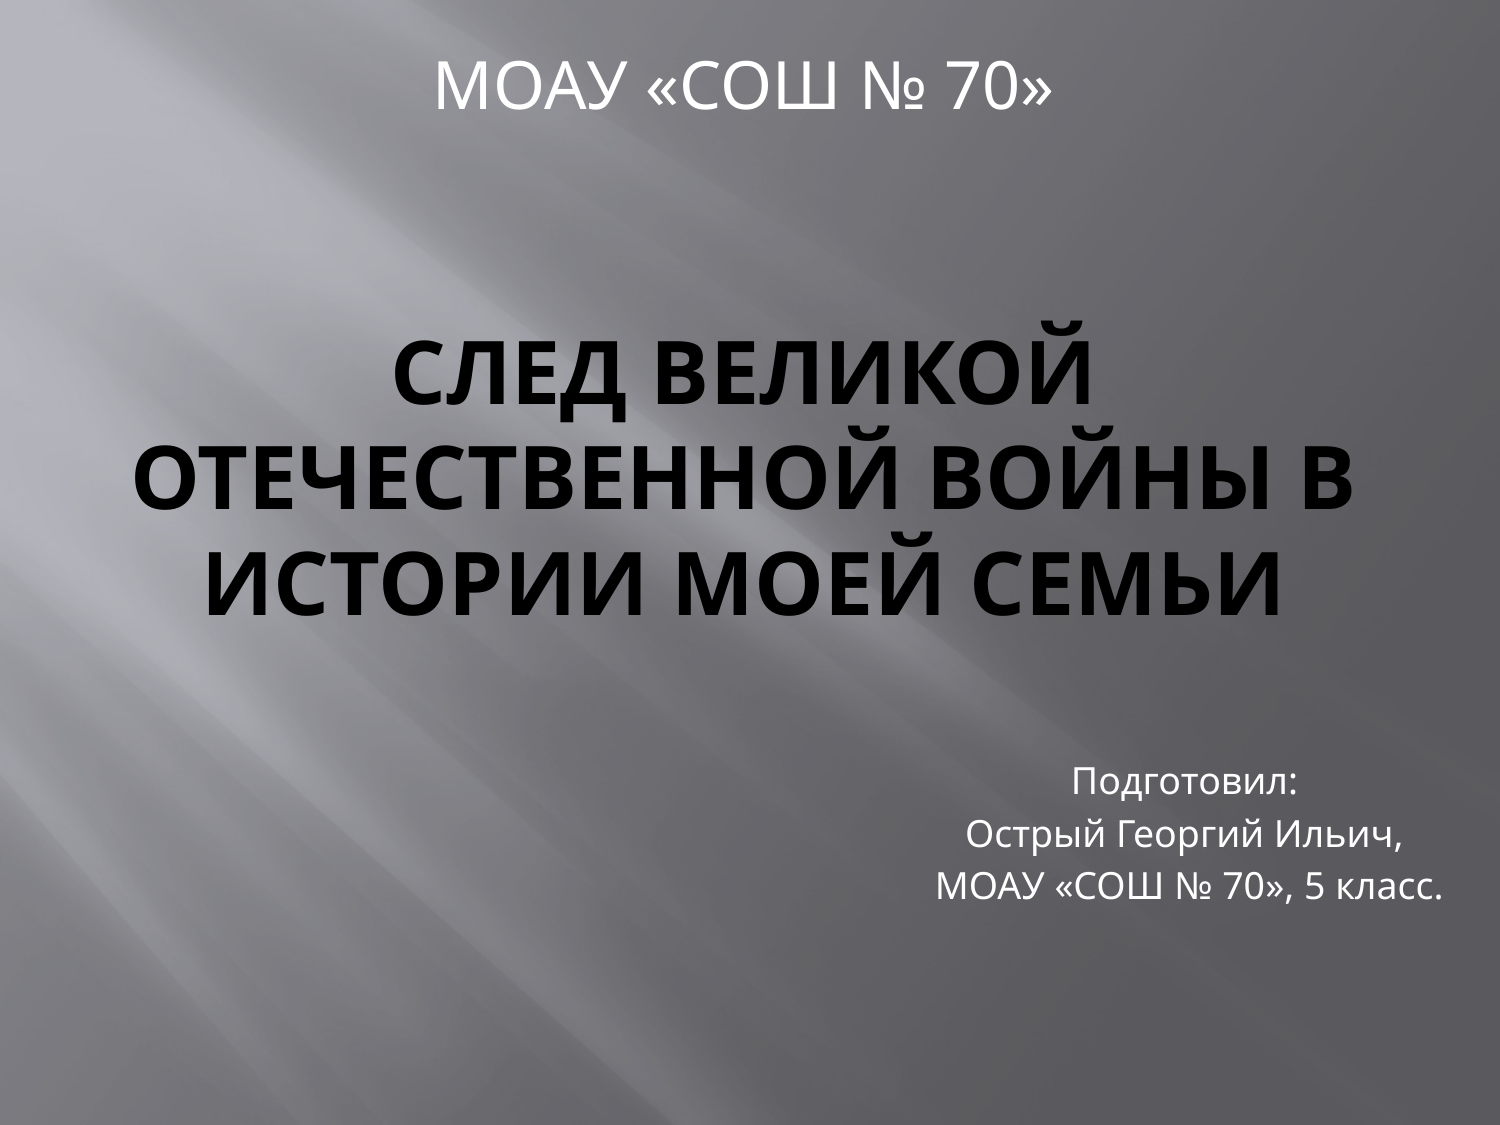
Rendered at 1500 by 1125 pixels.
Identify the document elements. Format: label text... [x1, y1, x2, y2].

subtitle Подготовил: Острый Георгий Ильич, МОАУ «СОШ № 70», 5 класс. [914, 750, 1465, 961]
text_box МОАУ «СОШ № 70» [281, 35, 1207, 130]
title След Великой Отечественной войны в истории моей семьи [69, 316, 1420, 739]
